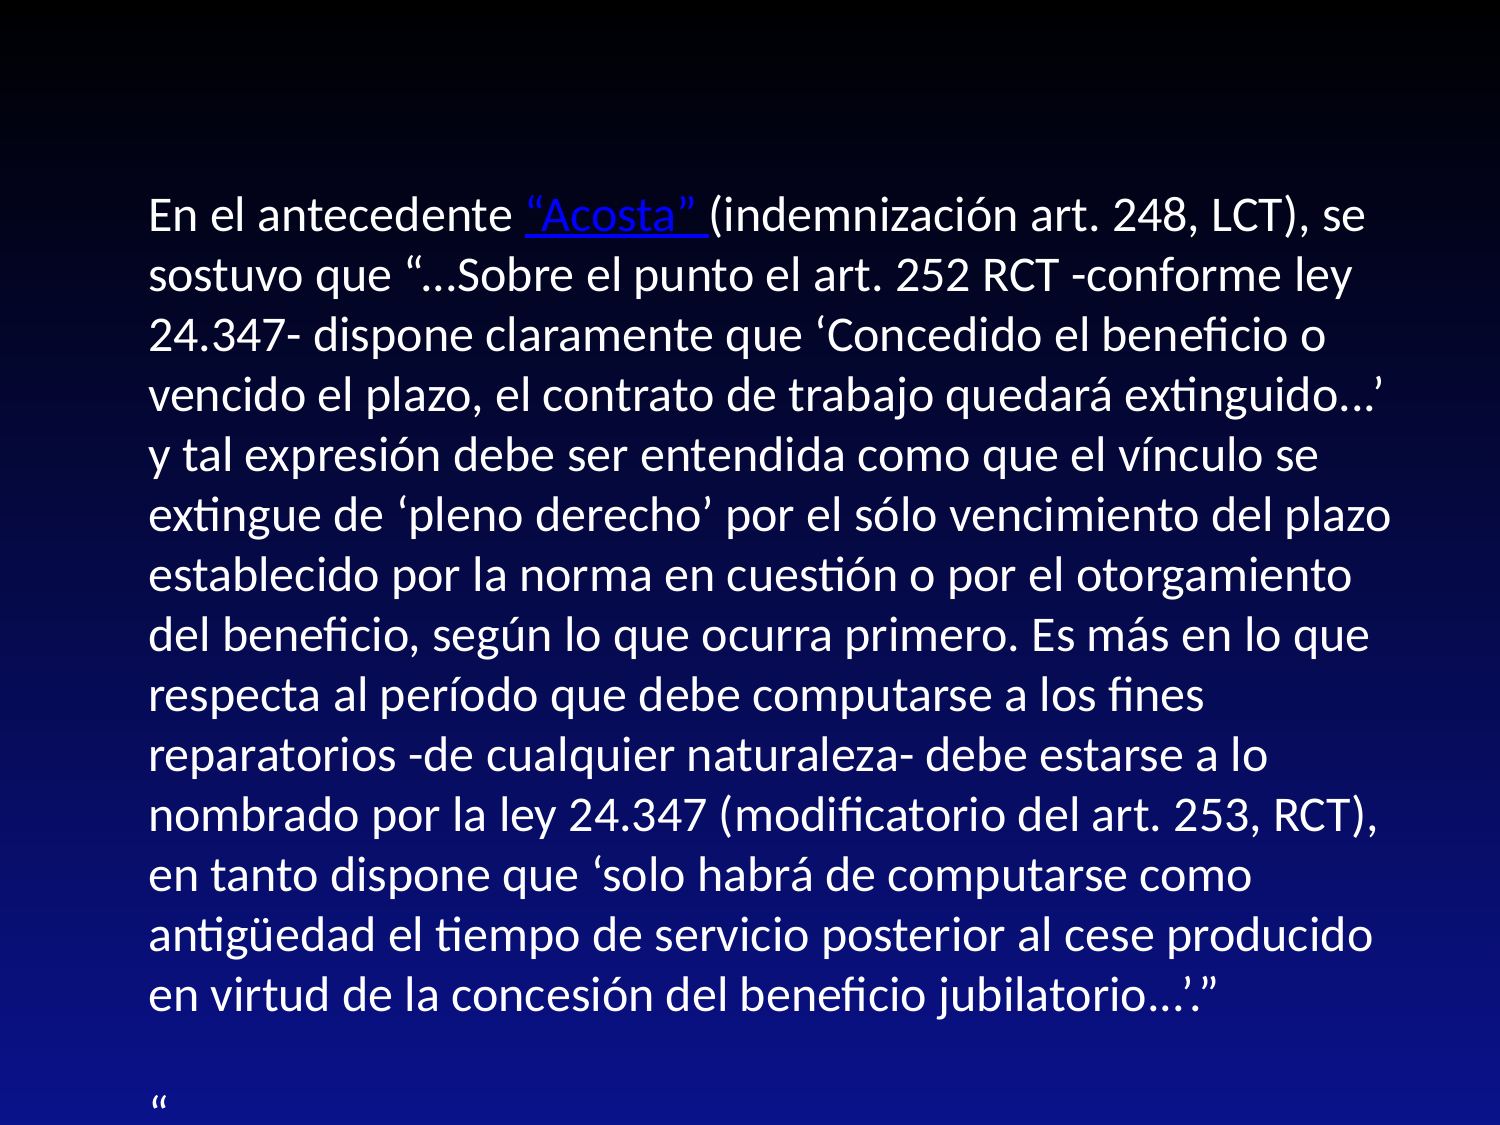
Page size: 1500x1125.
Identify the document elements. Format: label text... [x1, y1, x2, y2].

list En el antecedente “Acosta” (indemnización art. 248, LCT), se sostuvo que “...Sobre el punto el art. 252 RCT -conforme ley 24.347- dispone claramente que ‘Concedido el beneficio o vencido el plazo, el contrato de trabajo quedará extinguido...’ y tal expresión debe ser entendida como que el vínculo se extingue de ‘pleno derecho’ por el sólo vencimiento del plazo establecido por la norma en cuestión o por el otorgamiento del beneficio, según lo que ocurra primero. Es más en lo que respecta al período que debe computarse a los fines reparatorios -de cualquier naturaleza- debe estarse a lo nombrado por la ley 24.347 (modificatorio del art. 253, RCT), en tanto dispone que ‘solo habrá de computarse como antigüedad el tiempo de servicio posterior al cese producido en virtud de la concesión del beneficio jubilatorio...’.” “ [76, 113, 1428, 1017]
